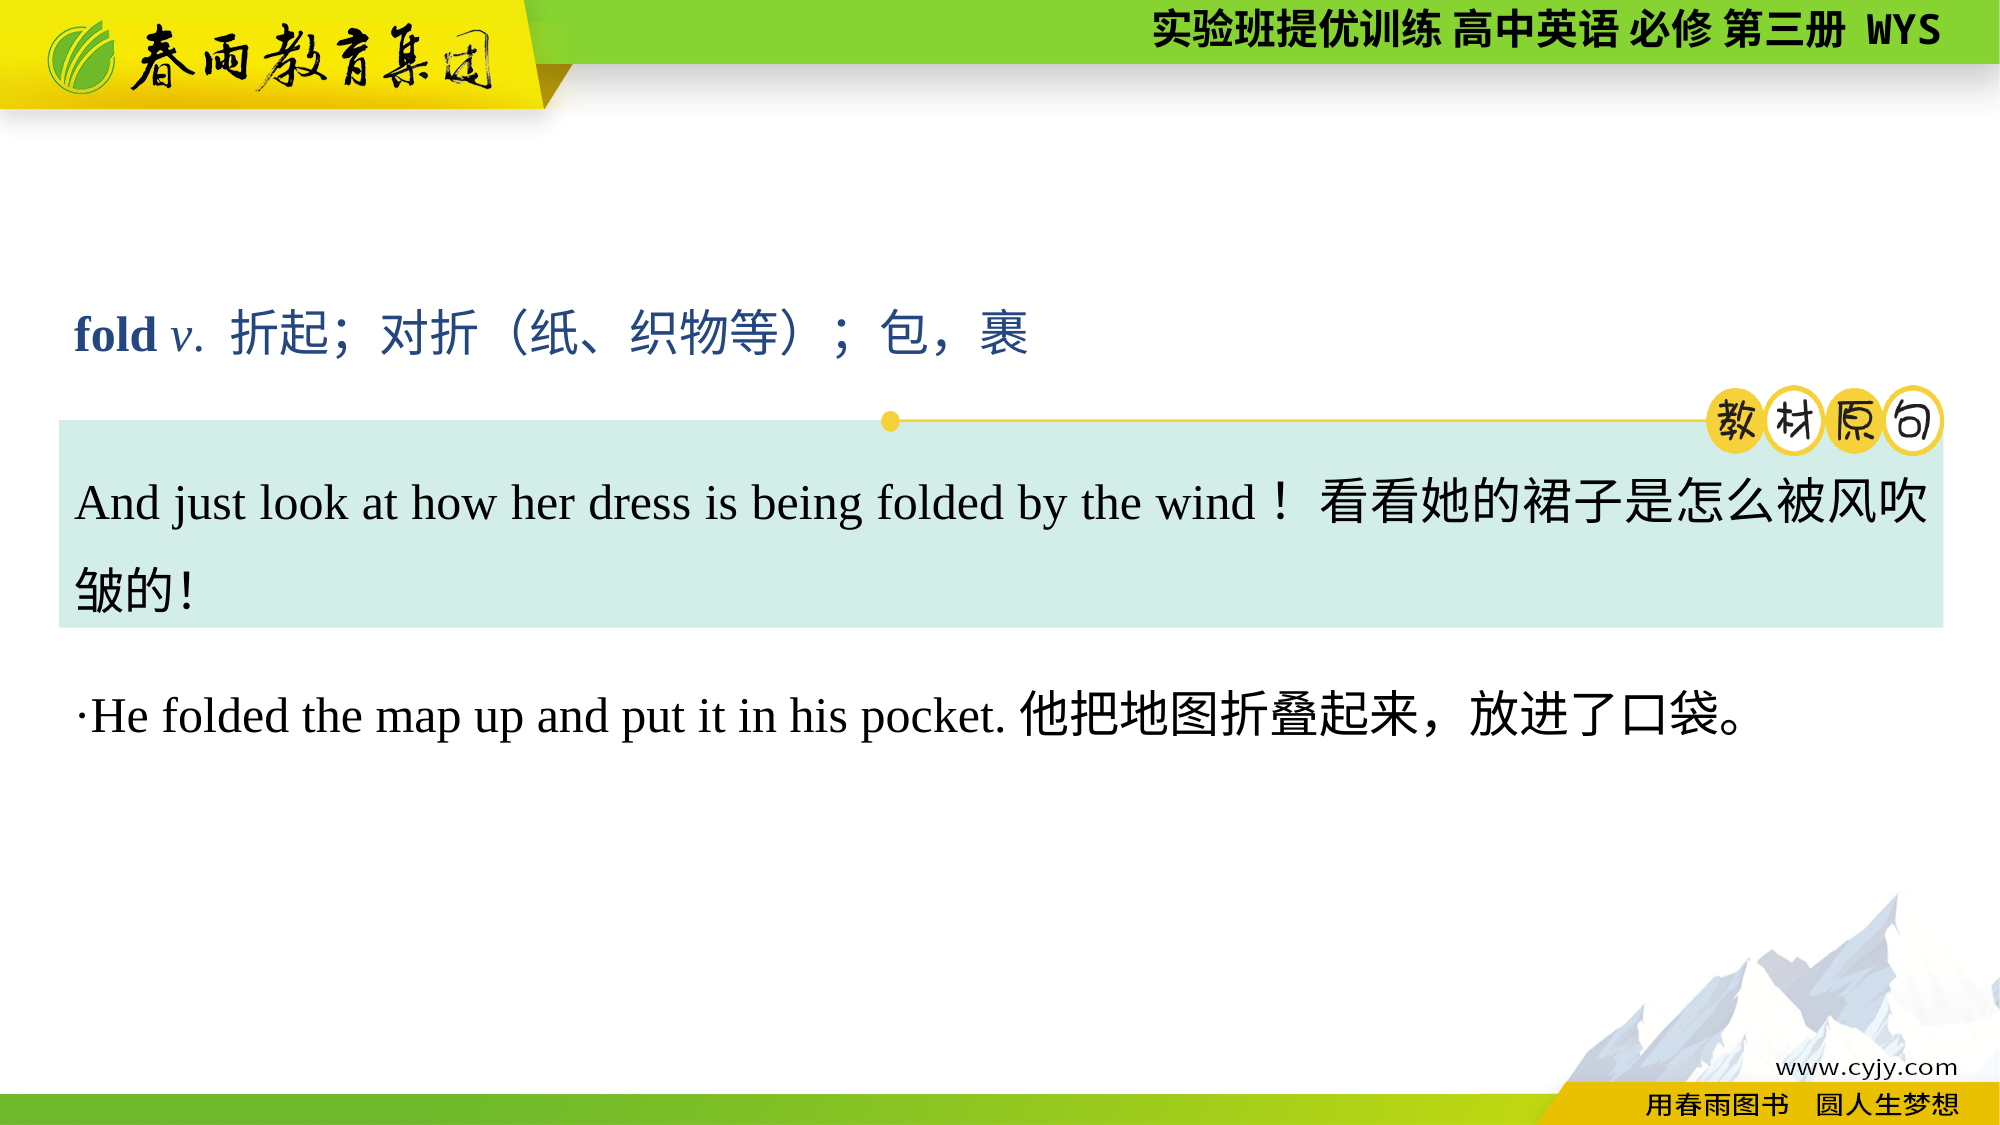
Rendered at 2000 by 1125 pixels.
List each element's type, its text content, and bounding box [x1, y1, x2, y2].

list fold v. 折起；对折（纸、织物等）；包，裹 [59, 264, 1944, 359]
picture [0, 0, 2000, 1125]
text_box And just look at how her dress is being folded by the wind！看看她的裙子是怎么被风吹皱的！ [59, 420, 1944, 628]
text_box ·He folded the map up and put it in his pocket.他把地图折叠起来，放进了口袋。 [59, 645, 1944, 751]
